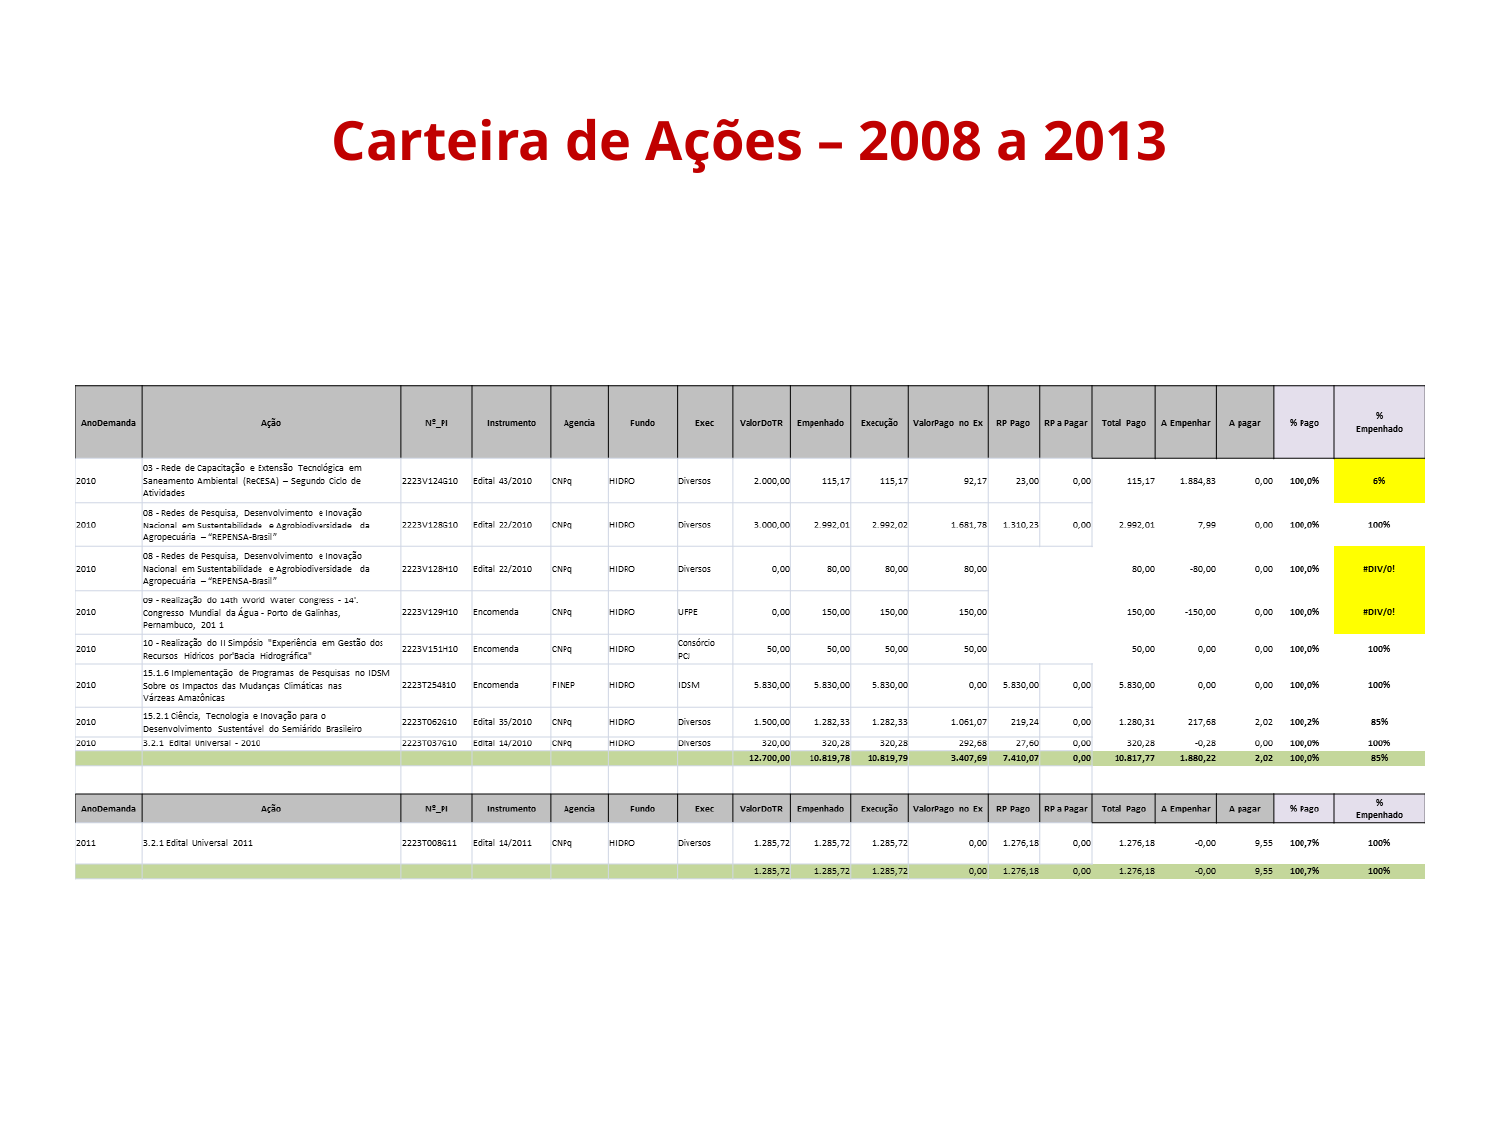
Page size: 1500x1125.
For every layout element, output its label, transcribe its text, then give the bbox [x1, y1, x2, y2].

title Carteira de Ações – 2008 a 2013 [75, 45, 1425, 233]
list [74, 384, 1426, 883]
